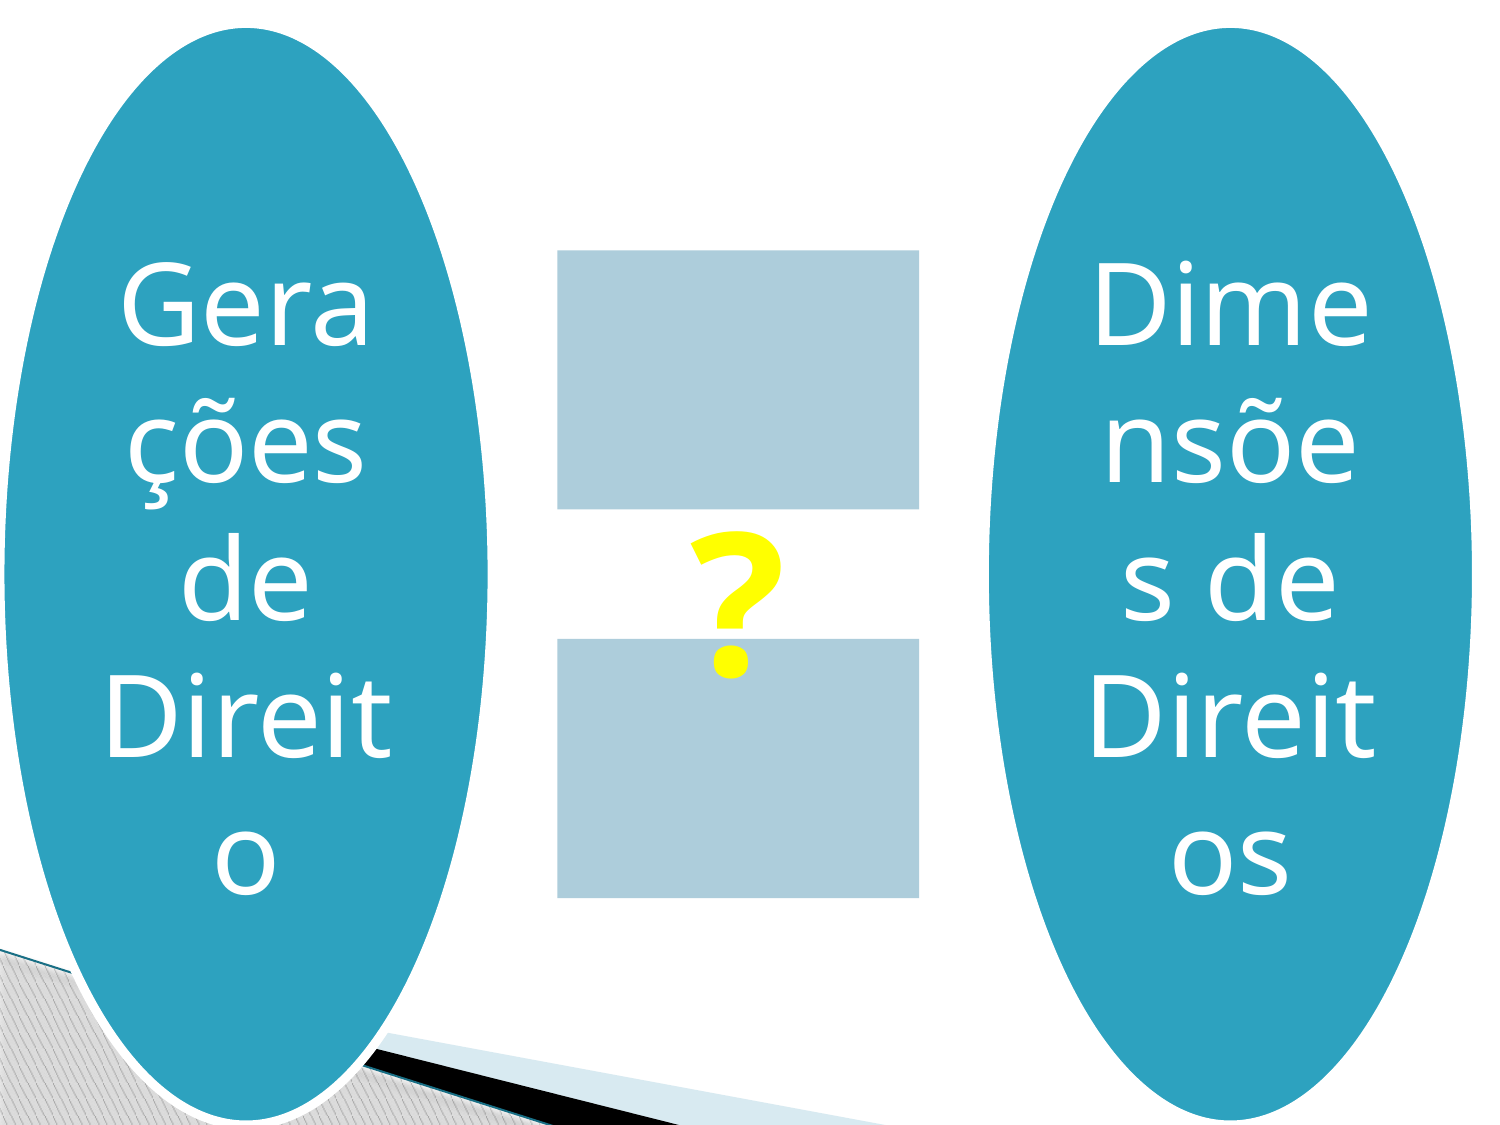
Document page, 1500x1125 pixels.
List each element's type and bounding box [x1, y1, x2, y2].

text_box [0, 23, 1477, 1125]
